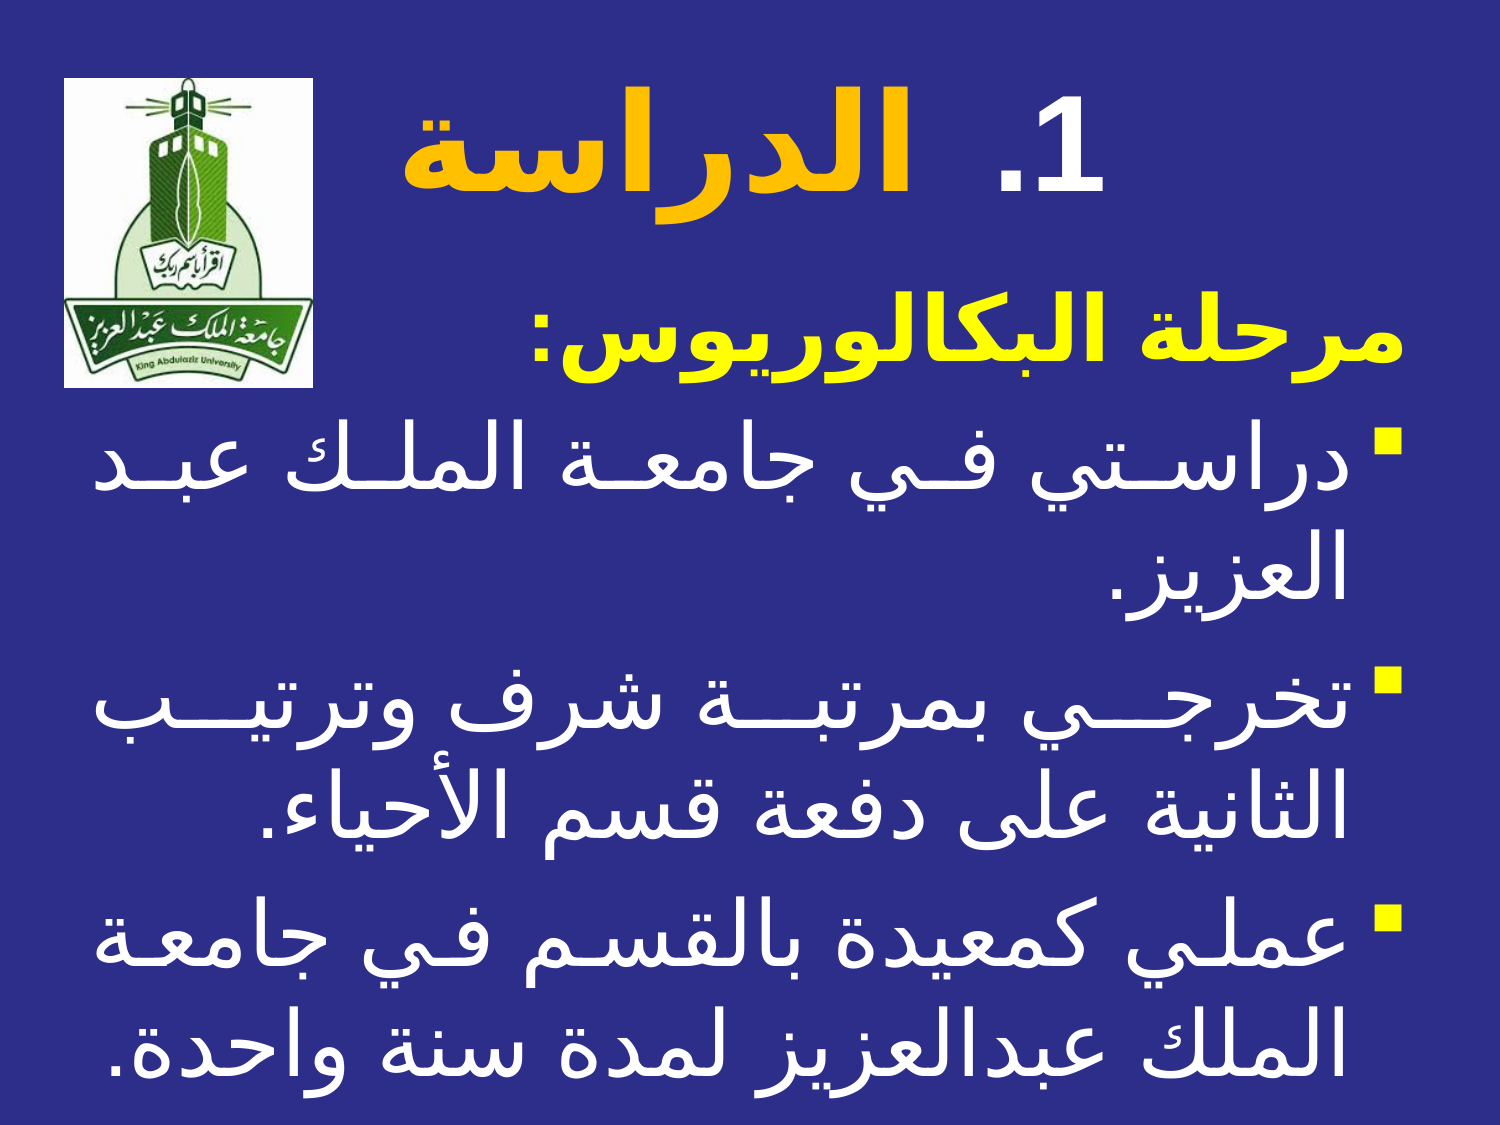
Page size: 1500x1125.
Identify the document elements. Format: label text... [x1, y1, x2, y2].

picture [64, 77, 314, 389]
list مرحلة البكالوريوس: دراستي في جامعة الملك عبد العزيز. تخرجي بمرتبة شرف وترتيب الثانية على دفعة قسم الأحياء. عملي كمعيدة بالقسم في جامعة الملك عبدالعزيز لمدة سنة واحدة. [74, 262, 1426, 1048]
title الدراسة [76, 42, 1427, 231]
